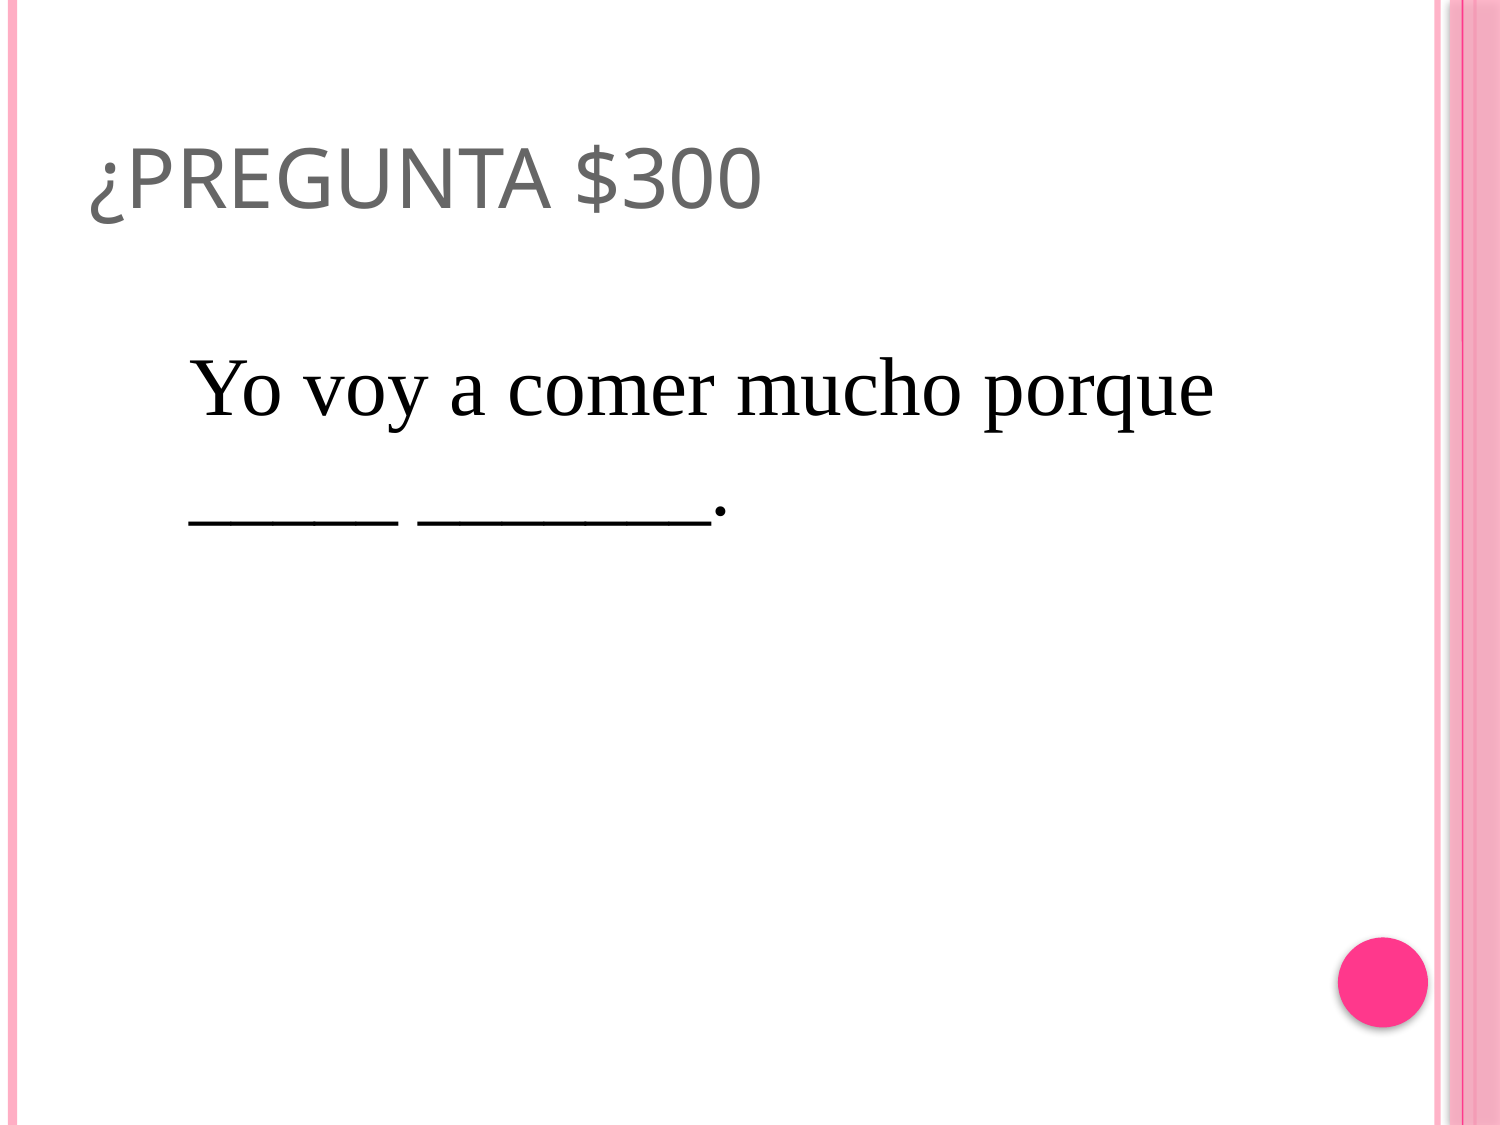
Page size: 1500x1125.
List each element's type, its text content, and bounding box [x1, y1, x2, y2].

text_box Yo voy a comer mucho porque _____ _______. [174, 324, 1300, 540]
title ¿Pregunta $300 [75, 45, 1300, 233]
